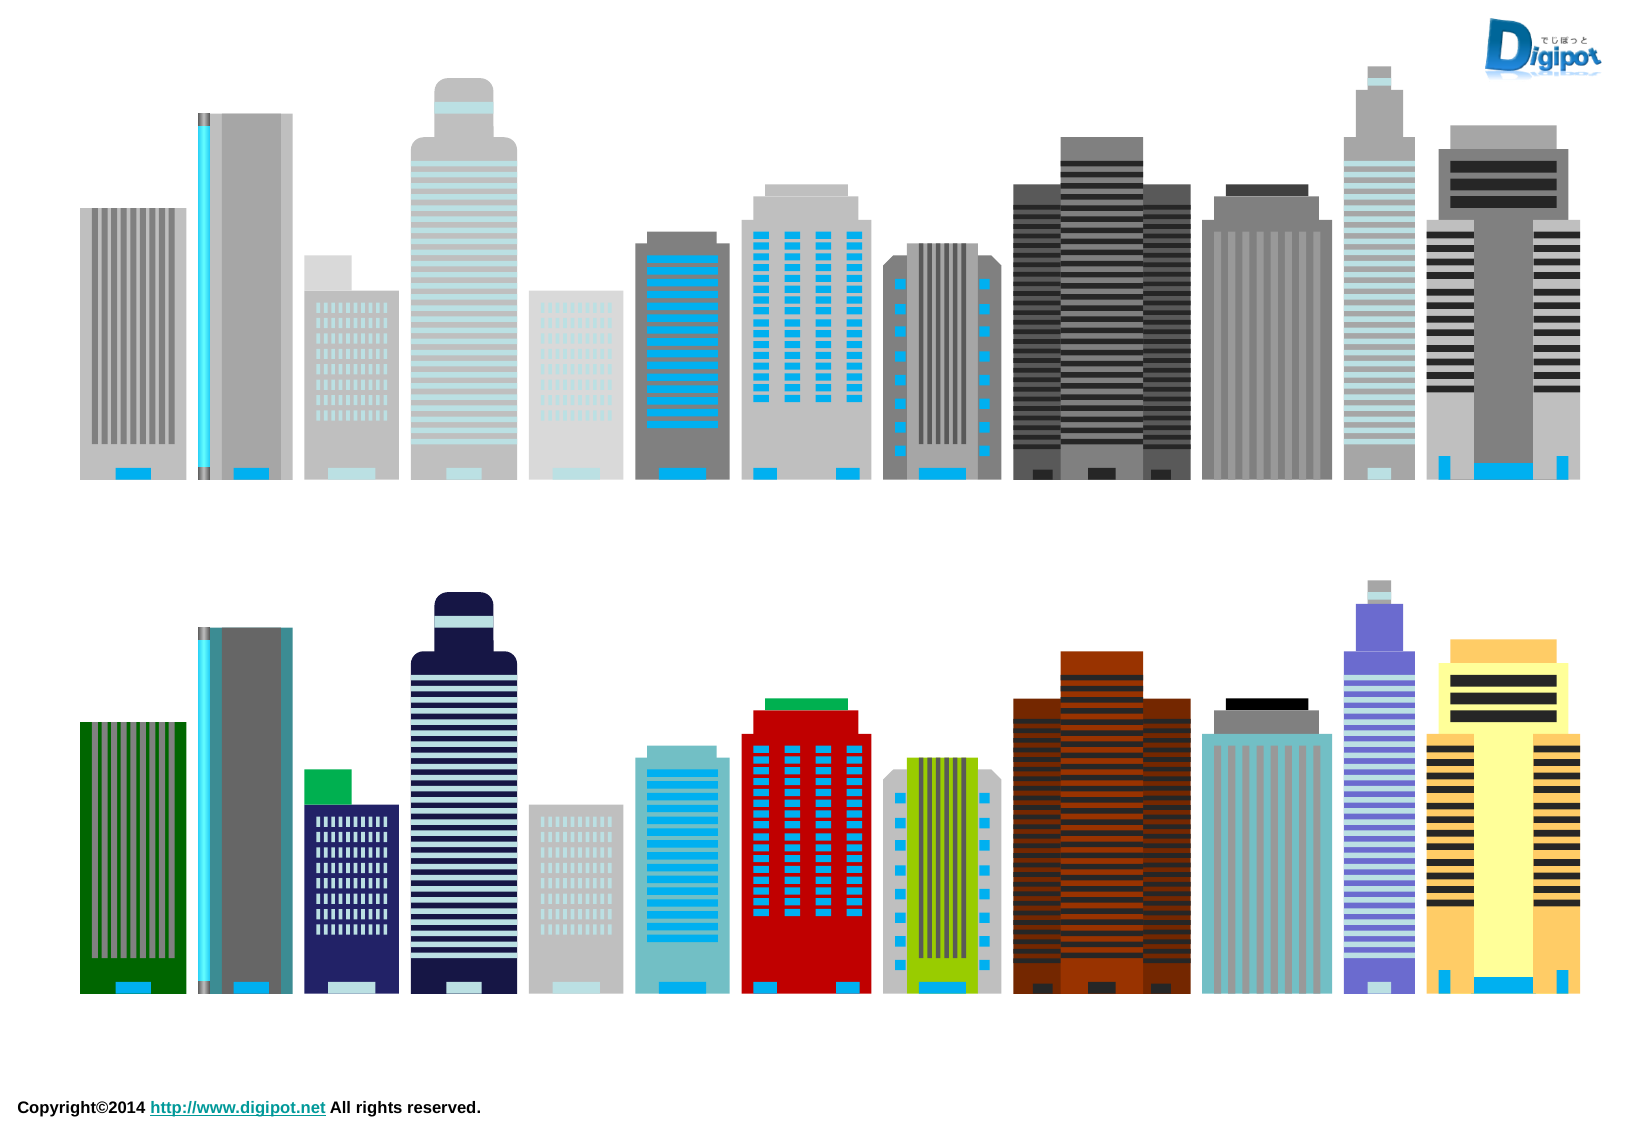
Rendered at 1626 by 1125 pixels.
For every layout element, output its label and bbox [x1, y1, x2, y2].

text_box [410, 77, 518, 481]
text_box [634, 231, 730, 480]
text_box [883, 243, 1002, 480]
text_box [197, 627, 293, 995]
text_box [634, 745, 730, 994]
text_box [741, 184, 872, 481]
text_box [1201, 184, 1333, 481]
picture [1485, 18, 1602, 82]
text_box [304, 769, 400, 994]
text_box [79, 207, 187, 481]
text_box [410, 591, 518, 995]
text_box [197, 113, 293, 481]
text_box [79, 721, 187, 995]
text_box [528, 290, 624, 480]
text_box [1343, 580, 1416, 995]
text_box [528, 804, 624, 994]
text_box [1201, 698, 1333, 995]
text_box [304, 255, 400, 480]
text_box [1343, 66, 1416, 481]
text_box [1013, 650, 1191, 995]
text_box [1426, 125, 1581, 481]
text_box [883, 757, 1002, 994]
text_box [1426, 639, 1581, 995]
text_box [741, 698, 872, 995]
text_box [1013, 136, 1191, 481]
